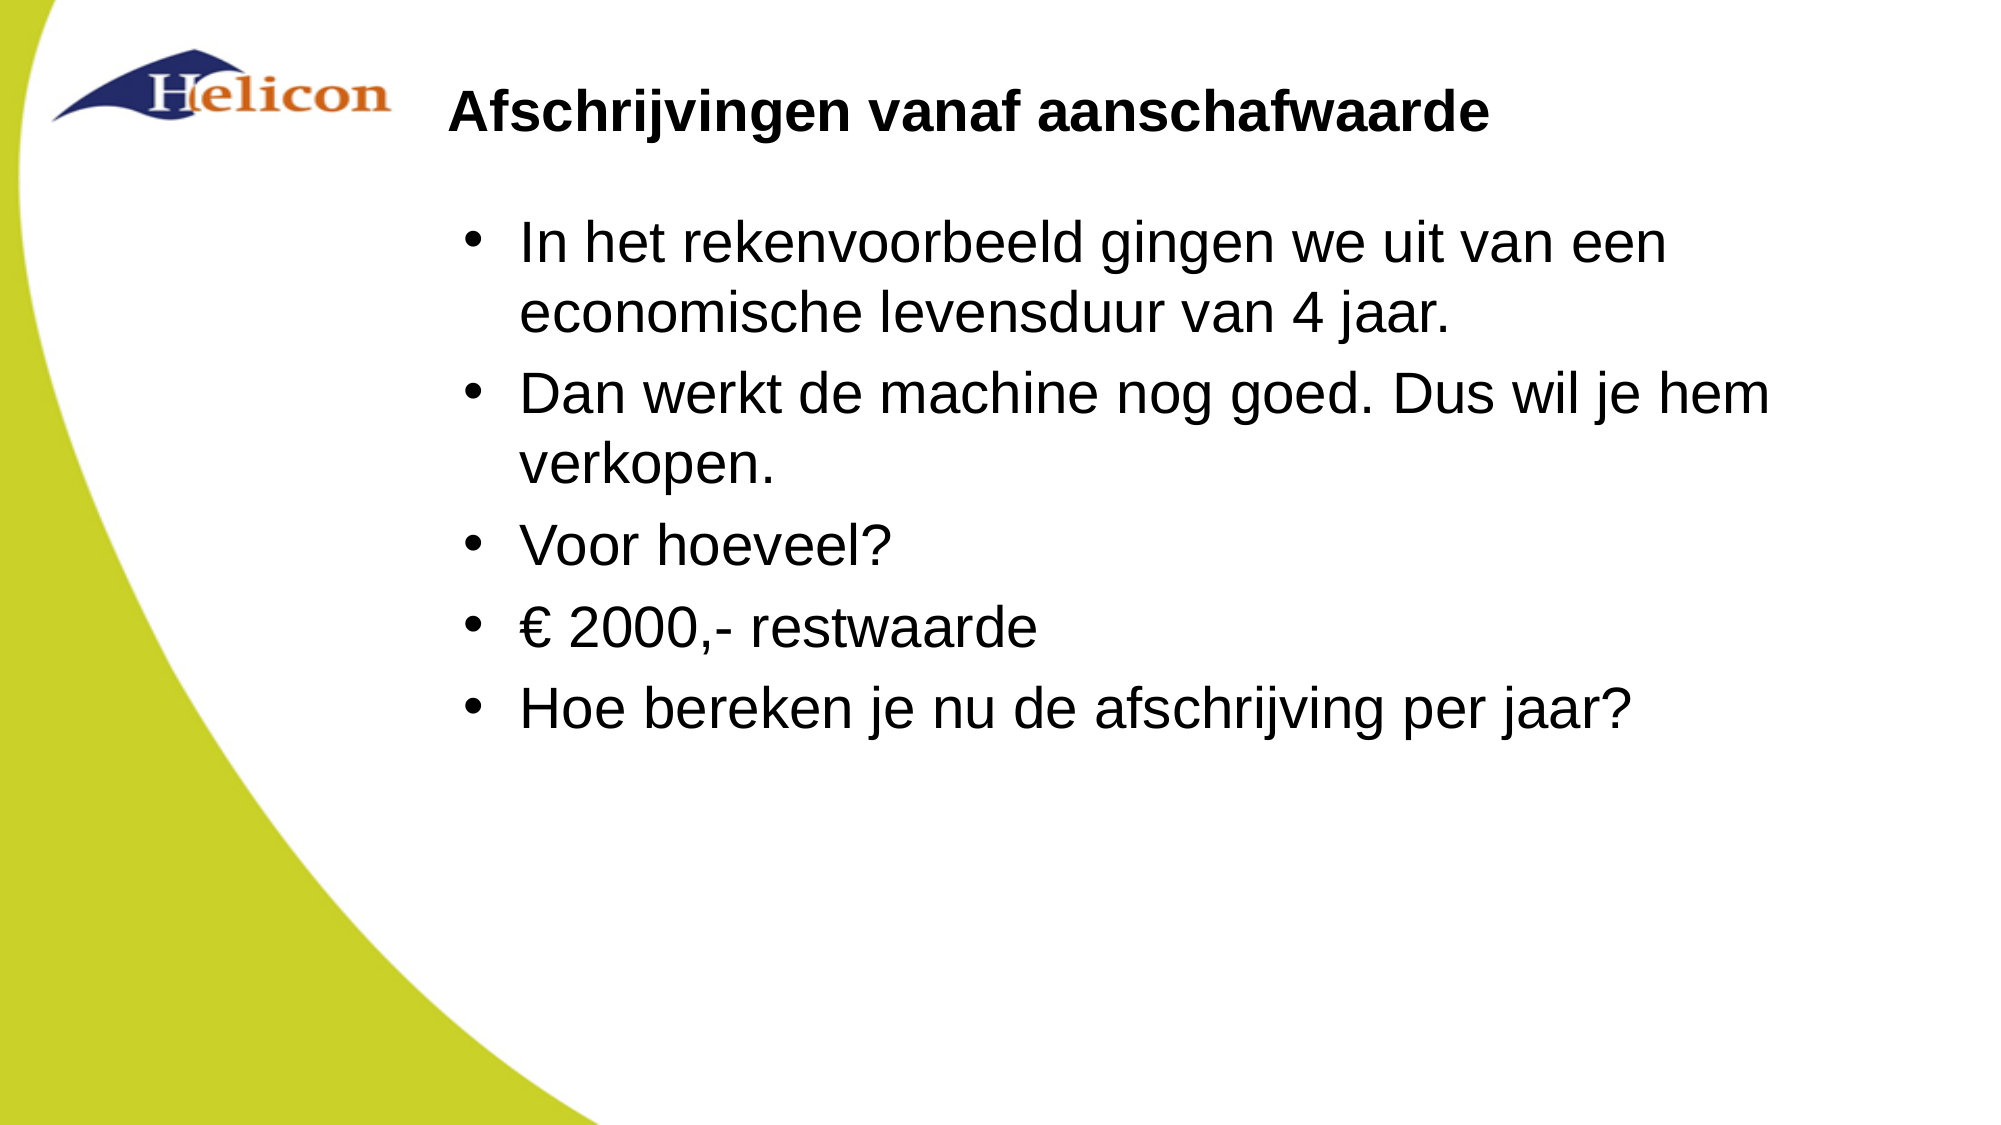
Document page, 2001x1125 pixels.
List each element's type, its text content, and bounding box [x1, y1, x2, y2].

title Afschrijvingen vanaf aanschafwaarde [432, 54, 1887, 161]
picture [0, 0, 2000, 1125]
list In het rekenvoorbeeld gingen we uit van een economische levensduur van 4 jaar. Dan werkt de machine nog goed. Dus wil je hem verkopen. Voor hoeveel? € 2000,- restwaarde Hoe bereken je nu de afschrijving per jaar? [448, 196, 1900, 1005]
